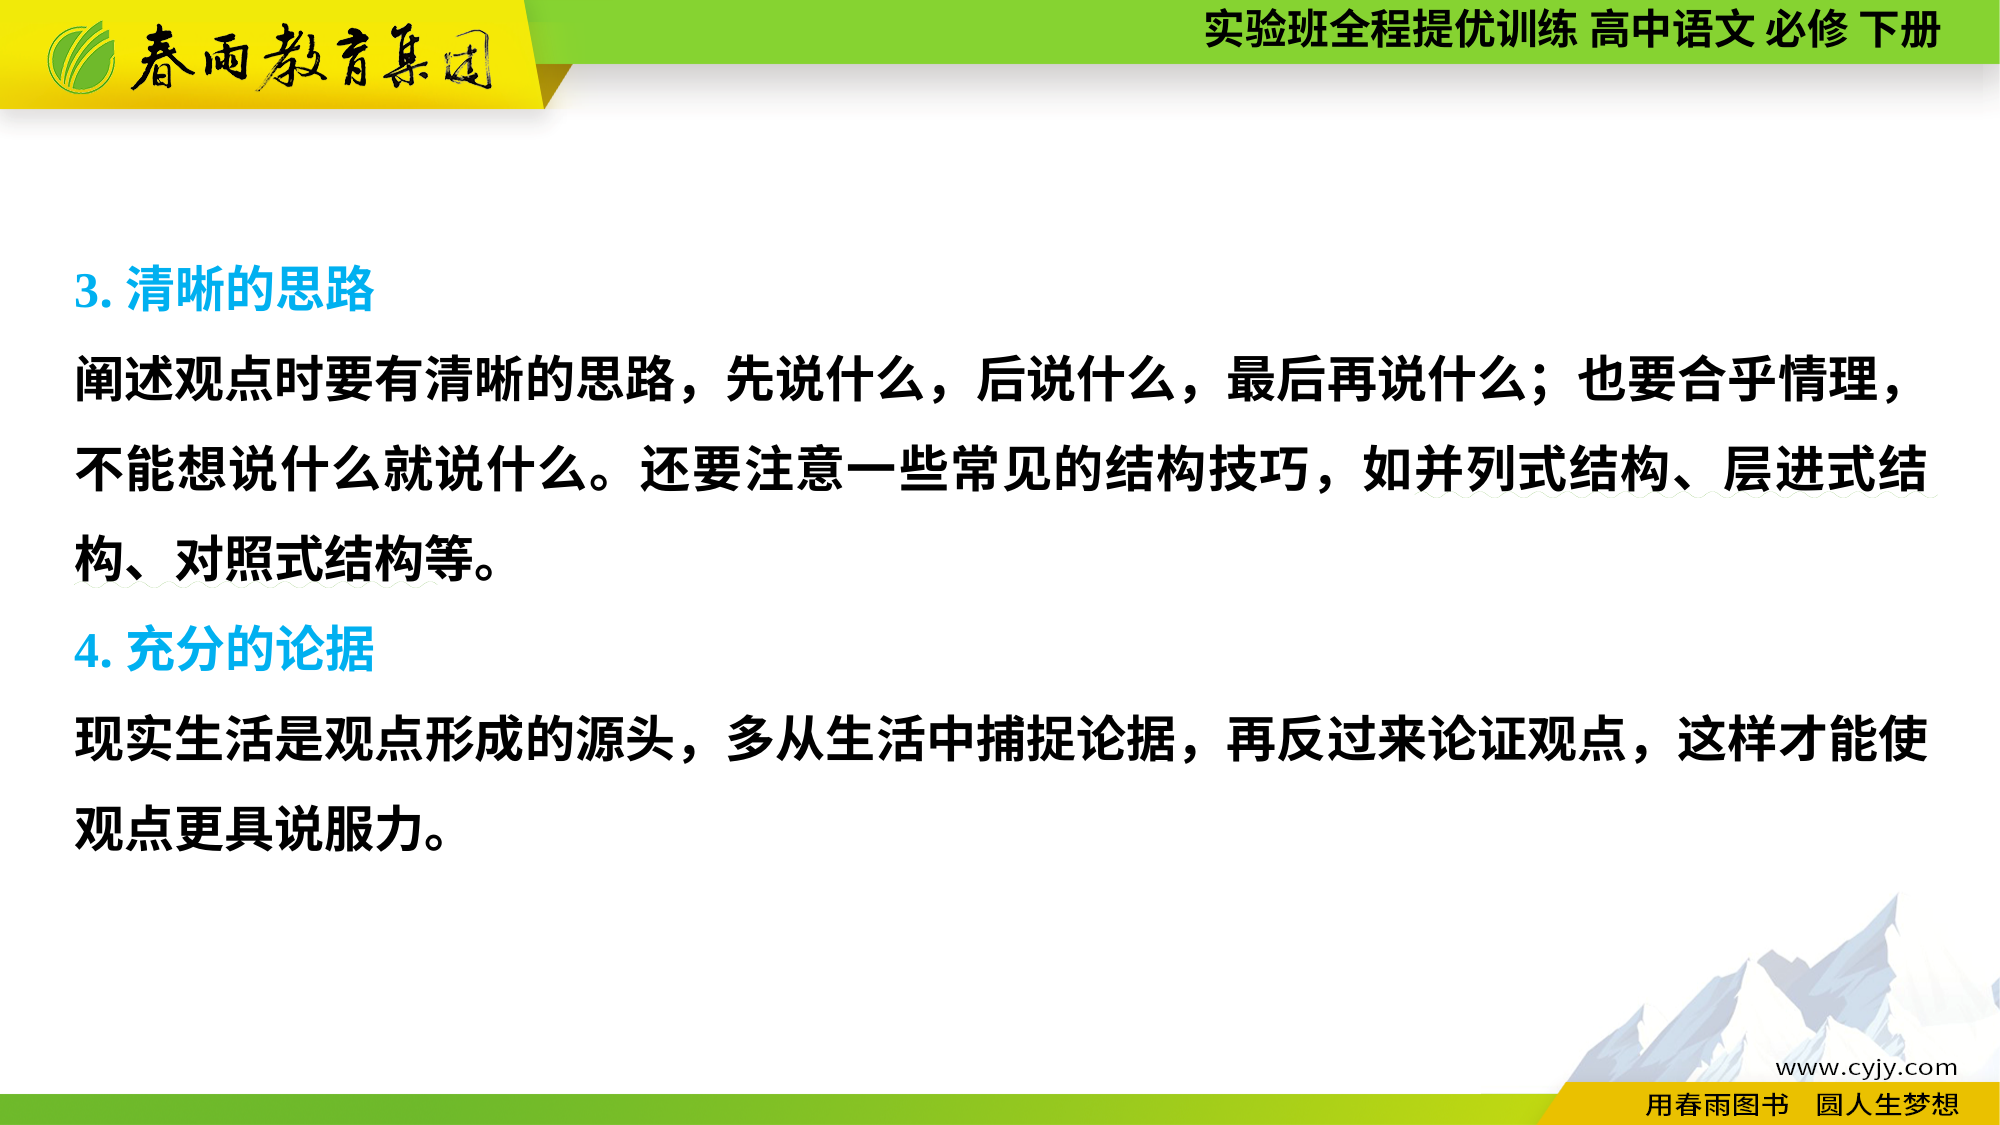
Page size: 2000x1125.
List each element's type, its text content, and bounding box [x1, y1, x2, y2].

list 3.清晰的思路 阐述观点时要有清晰的思路，先说什么，后说什么，最后再说什么；也要合乎情理，不能想说什么就说什么。还要注意一些常见的结构技巧，如并列式结构、层进式结构、对照式结构等。 4.充分的论据 现实生活是观点形成的源头，多从生活中捕捉论据，再反过来论证观点，这样才能使观点更具说服力。 [59, 219, 1944, 872]
picture [0, 0, 2000, 1125]
